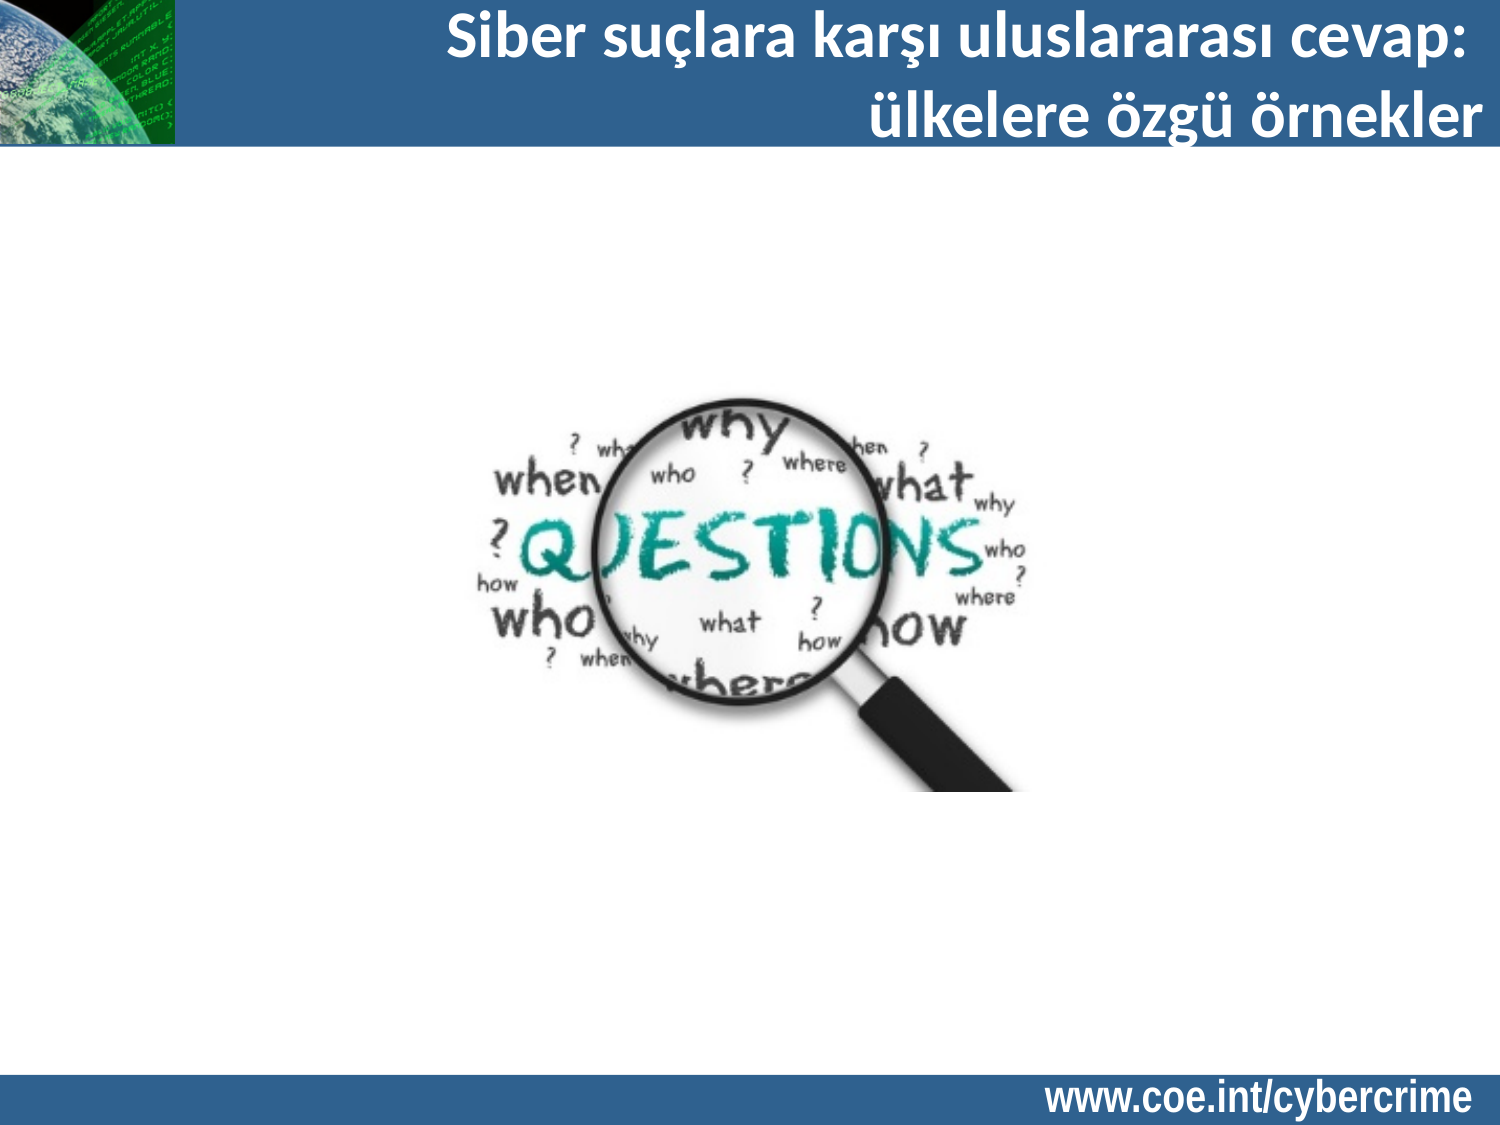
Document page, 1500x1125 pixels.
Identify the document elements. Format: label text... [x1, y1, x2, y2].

text_box [0, 1073, 1030, 1125]
text_box Siber suçlara karşı uluslararası cevap: ülkelere özgü örnekler [177, 0, 1500, 149]
text_box www.coe.int/cybercrime [1030, 1059, 1500, 1125]
picture [0, 0, 175, 144]
picture [443, 332, 1057, 793]
